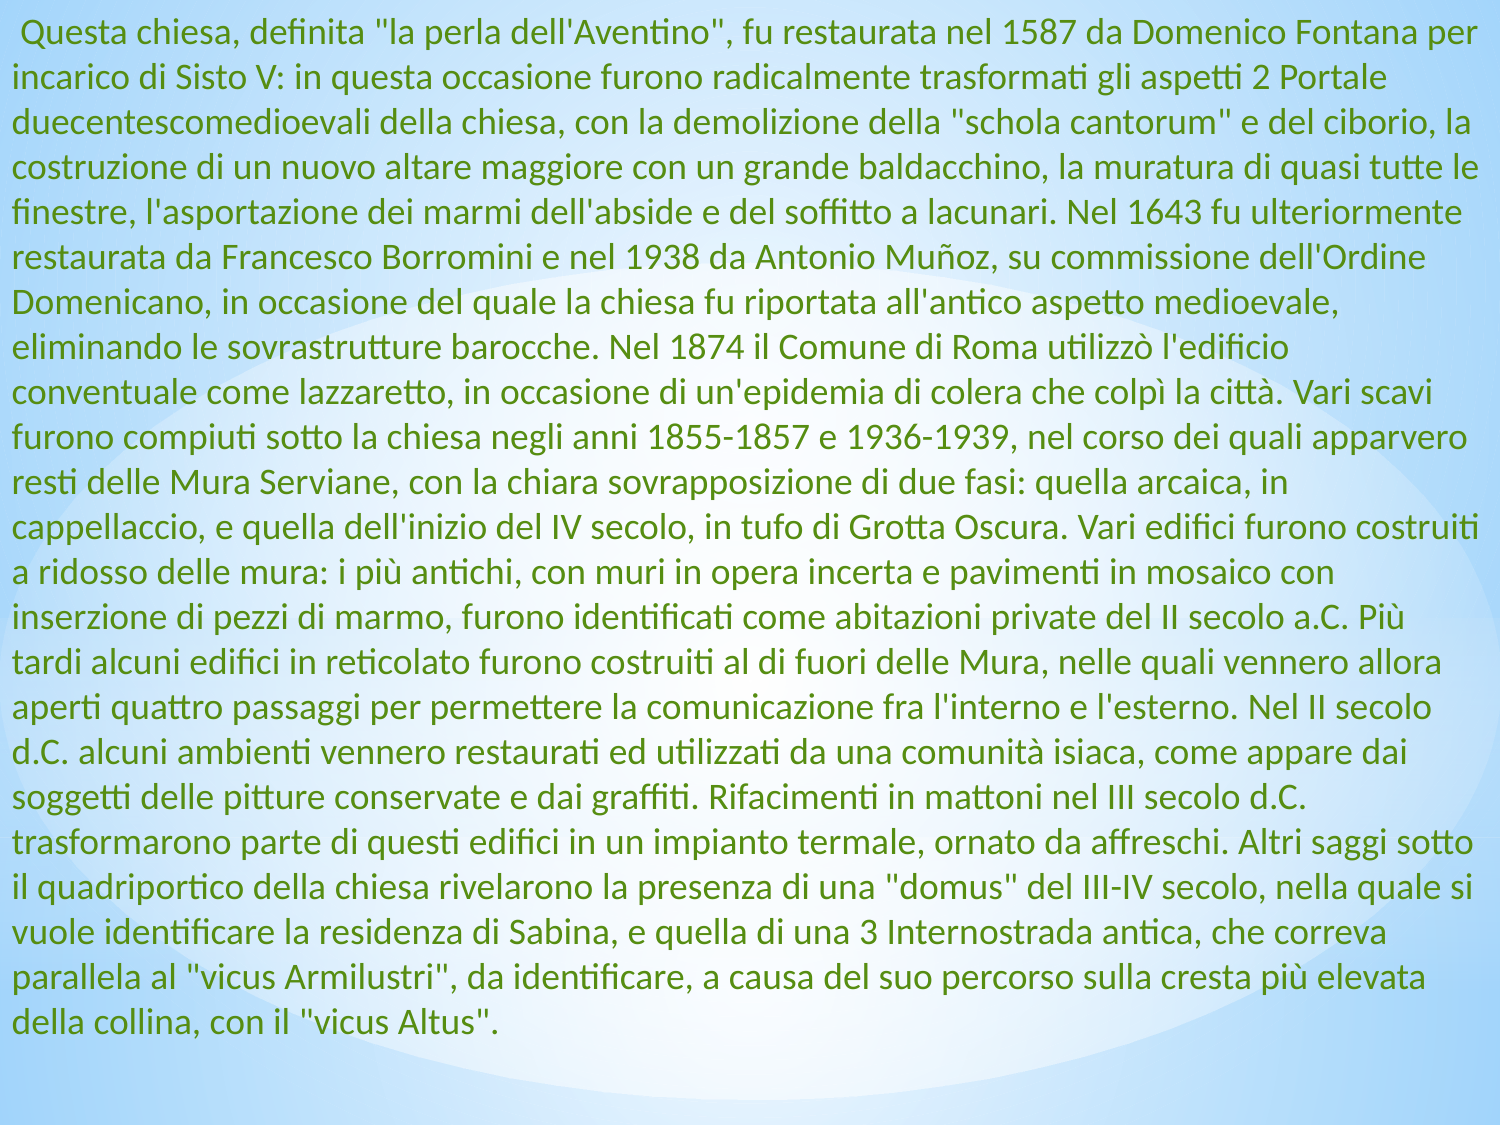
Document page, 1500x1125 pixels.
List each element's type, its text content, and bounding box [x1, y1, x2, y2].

text_box Questa chiesa, definita "la perla dell'Aventino", fu restaurata nel 1587 da Domenico Fontana per incarico di Sisto V: in questa occasione furono radicalmente trasformati gli aspetti 2 Portale duecentescomedioevali della chiesa, con la demolizione della "schola cantorum" e del ciborio, la costruzione di un nuovo altare maggiore con un grande baldacchino, la muratura di quasi tutte le finestre, l'asportazione dei marmi dell'abside e del soffitto a lacunari. Nel 1643 fu ulteriormente restaurata da Francesco Borromini e nel 1938 da Antonio Muñoz, su commissione dell'Ordine Domenicano, in occasione del quale la chiesa fu riportata all'antico aspetto medioevale, eliminando le sovrastrutture barocche. Nel 1874 il Comune di Roma utilizzò l'edificio conventuale come lazzaretto, in occasione di un'epidemia di colera che colpì la città. Vari scavi furono compiuti sotto la chiesa negli anni 1855-1857 e 1936-1939, nel corso dei quali apparvero resti delle Mura Serviane, con la chiara sovrapposizione di due fasi: quella arcaica, in cappellaccio, e quella dell'inizio del IV secolo, in tufo di Grotta Oscura. Vari edifici furono costruiti a ridosso delle mura: i più antichi, con muri in opera incerta e pavimenti in mosaico con inserzione di pezzi di marmo, furono identificati come abitazioni private del II secolo a.C. Più tardi alcuni edifici in reticolato furono costruiti al di fuori delle Mura, nelle quali vennero allora aperti quattro passaggi per permettere la comunicazione fra l'interno e l'esterno. Nel II secolo d.C. alcuni ambienti vennero restaurati ed utilizzati da una comunità isiaca, come appare dai soggetti delle pitture conservate e dai graffiti. Rifacimenti in mattoni nel III secolo d.C. trasformarono parte di questi edifici in un impianto termale, ornato da affreschi. Altri saggi sotto il quadriportico della chiesa rivelarono la presenza di una "domus" del III-IV secolo, nella quale si vuole identificare la residenza di Sabina, e quella di una 3 Internostrada antica, che correva parallela al "vicus Armilustri", da identificare, a causa del suo percorso sulla cresta più elevata della collina, con il "vicus Altus". [0, 0, 1497, 1050]
